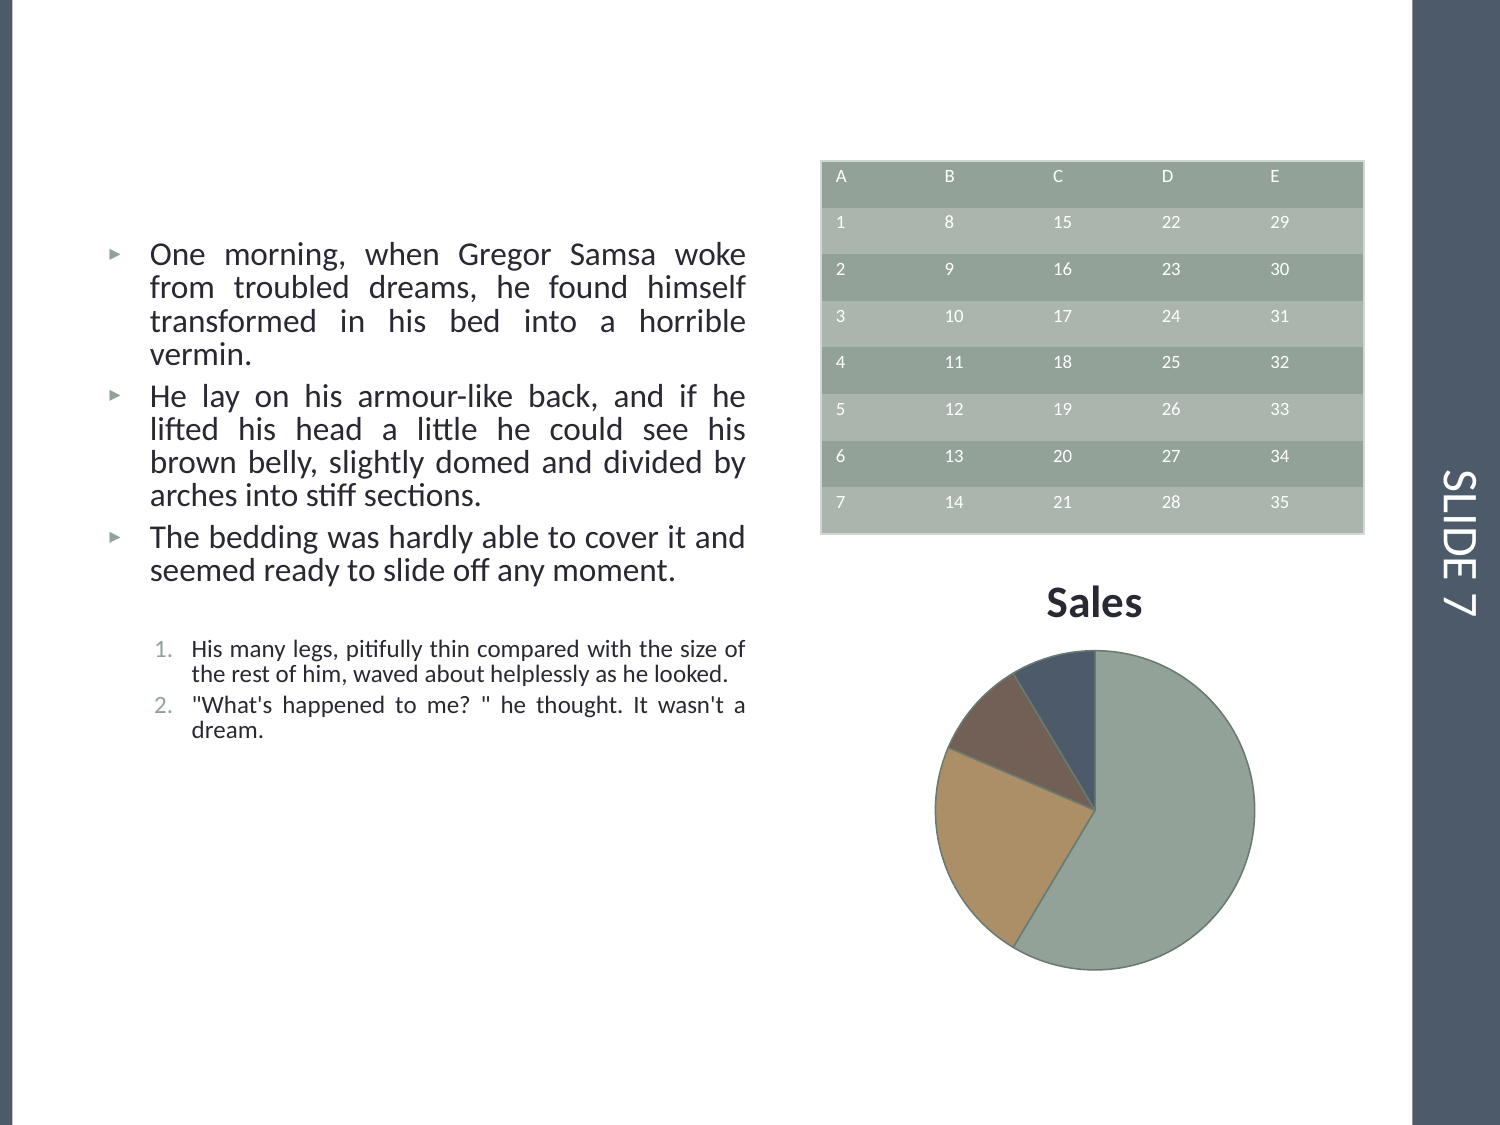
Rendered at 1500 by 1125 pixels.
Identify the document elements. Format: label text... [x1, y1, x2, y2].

table_cell 30 [1256, 254, 1363, 301]
table_cell 27 [1147, 441, 1256, 487]
title Slide 7 [1412, 62, 1500, 1025]
table_cell 34 [1256, 441, 1363, 487]
table_cell 6 [822, 441, 930, 487]
table_cell 1 [822, 208, 930, 254]
table_cell 28 [1147, 487, 1256, 533]
table_cell 19 [1038, 394, 1147, 441]
table_cell 17 [1038, 301, 1147, 347]
chart [829, 553, 1362, 979]
table_cell 5 [822, 394, 930, 441]
text_box One morning, when Gregor Samsa woke from troubled dreams, he found himself transformed in his bed into a horrible vermin. He lay on his armour-like back, and if he lifted his head a little he could see his brown belly, slightly domed and divided by arches into stiff sections. The bedding was hardly able to cover it and seemed ready to slide off any moment. His many legs, pitifully thin compared with the size of the rest of him, waved about helplessly as he looked. "What's happened to me? " he thought. It wasn't a dream. [74, 233, 762, 976]
table_header E [1256, 162, 1363, 208]
table_cell 2 [822, 254, 930, 301]
table_cell 31 [1256, 301, 1363, 347]
table_cell 9 [930, 254, 1038, 301]
table_cell 3 [822, 301, 930, 347]
table_header C [1038, 162, 1147, 208]
table_cell 24 [1147, 301, 1256, 347]
table_cell 20 [1038, 441, 1147, 487]
table_cell 33 [1256, 394, 1363, 441]
table_header B [930, 162, 1038, 208]
table_cell 29 [1256, 208, 1363, 254]
table_cell 18 [1038, 347, 1147, 394]
table_header D [1147, 162, 1256, 208]
table_cell 4 [822, 347, 930, 394]
table_cell 22 [1147, 208, 1256, 254]
table_cell 16 [1038, 254, 1147, 301]
table_cell 32 [1256, 347, 1363, 394]
table_cell 8 [930, 208, 1038, 254]
table_cell 13 [930, 441, 1038, 487]
table_cell 10 [930, 301, 1038, 347]
table_cell 15 [1038, 208, 1147, 254]
table_header A [822, 162, 930, 208]
table_cell 14 [930, 487, 1038, 533]
table_cell 21 [1038, 487, 1147, 533]
table_cell 12 [930, 394, 1038, 441]
table_cell 25 [1147, 347, 1256, 394]
table_cell 26 [1147, 394, 1256, 441]
table_cell 11 [930, 347, 1038, 394]
table_cell 23 [1147, 254, 1256, 301]
table_cell 35 [1256, 487, 1363, 533]
table_cell 7 [822, 487, 930, 533]
